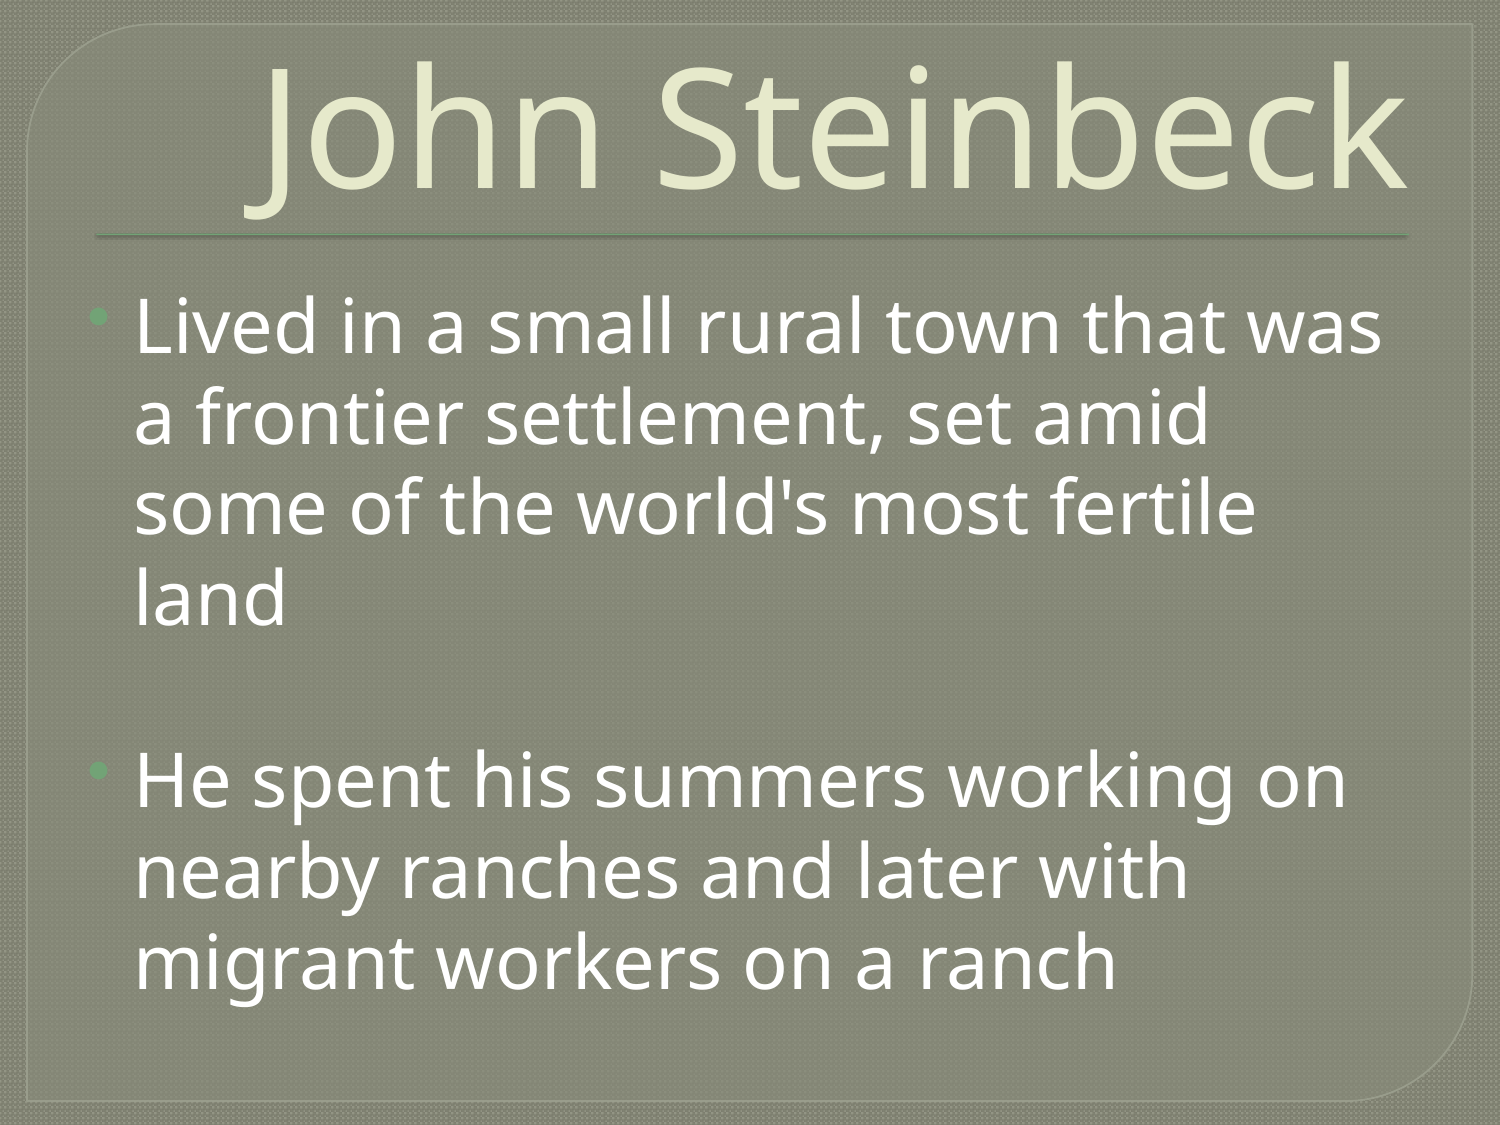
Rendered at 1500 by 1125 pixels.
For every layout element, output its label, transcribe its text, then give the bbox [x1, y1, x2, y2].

title John Steinbeck [75, 41, 1425, 230]
list Lived in a small rural town that was a frontier settlement, set amid some of the world's most fertile land He spent his summers working on nearby ranches and later with migrant workers on a ranch [75, 270, 1425, 1013]
